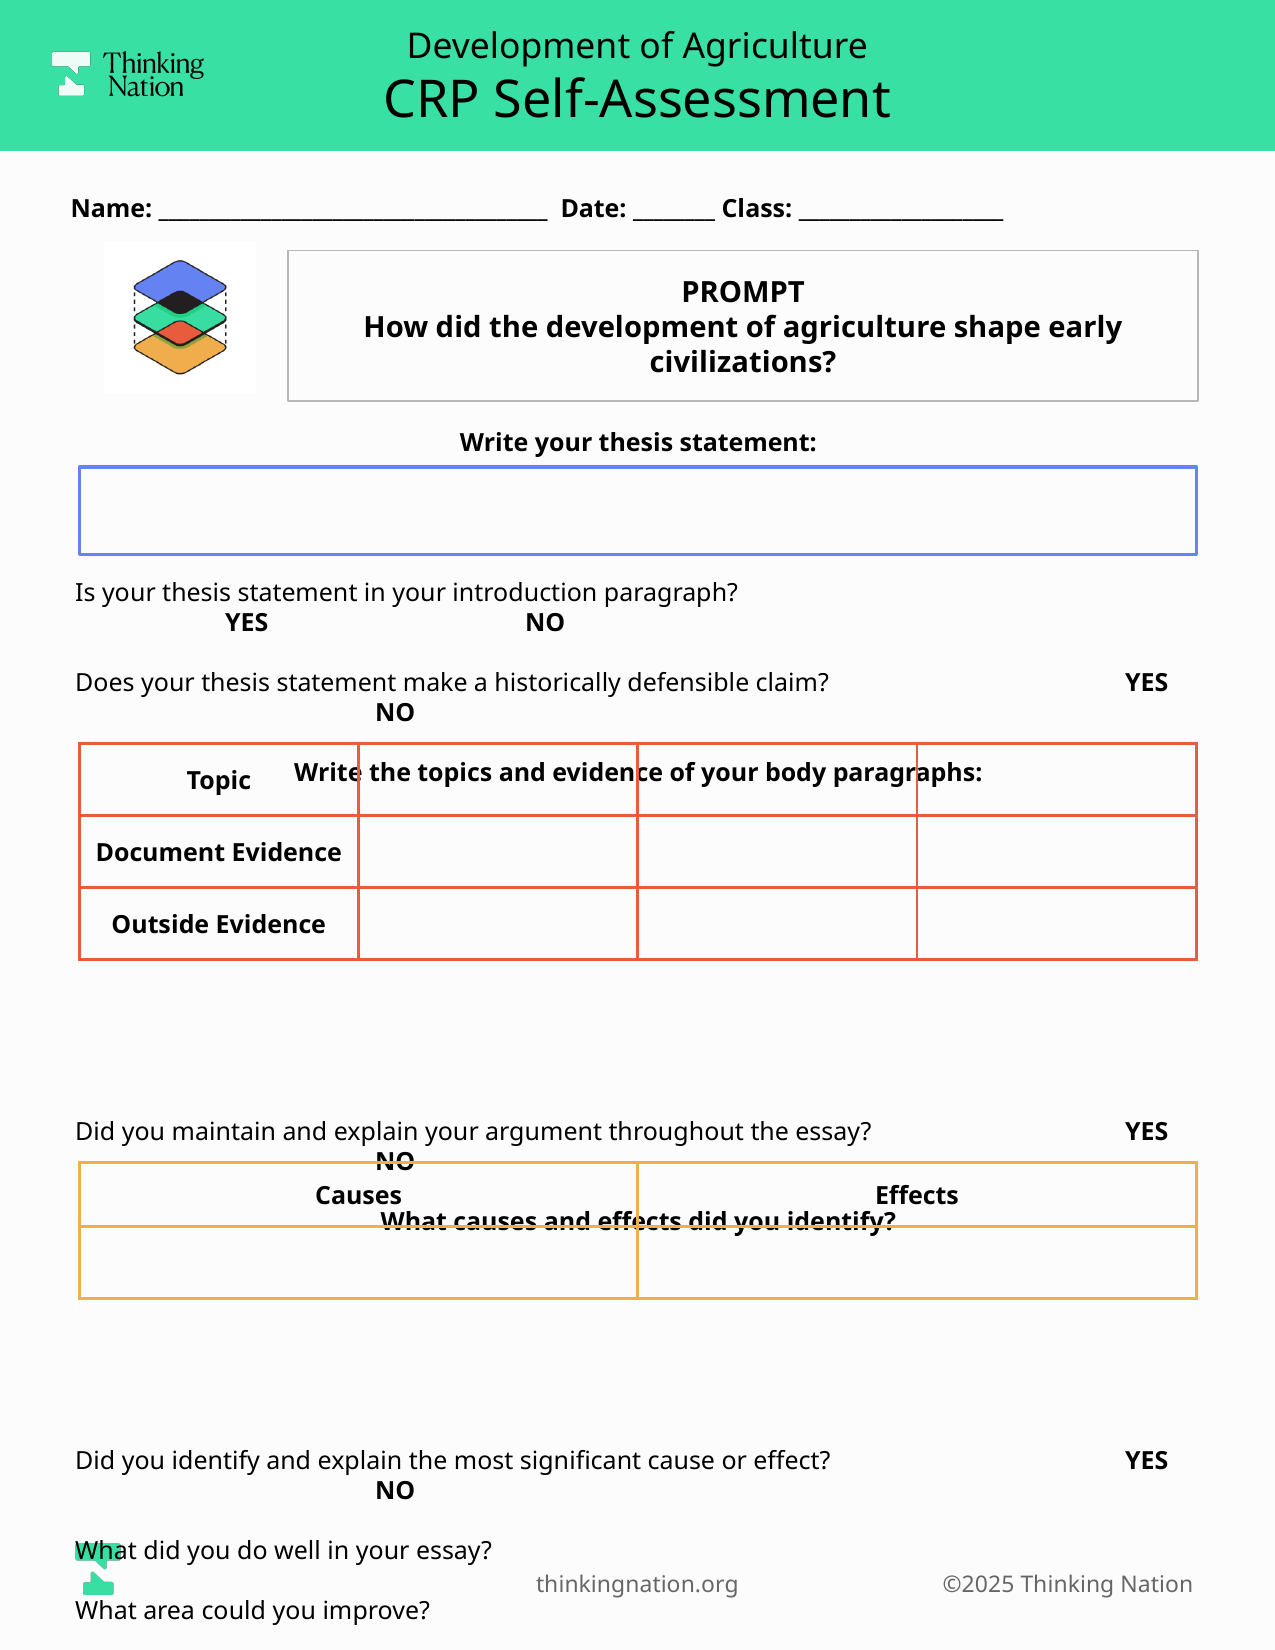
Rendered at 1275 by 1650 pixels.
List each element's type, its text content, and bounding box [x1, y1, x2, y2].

picture [104, 241, 256, 393]
text_box Development of Agriculture CRP Self-Assessment [0, 0, 1275, 151]
text_box PROMPT How did the development of agriculture shape early civilizations? [288, 250, 1198, 402]
text_box [79, 467, 1197, 555]
table_cell [918, 817, 1195, 886]
table_cell Outside Evidence [81, 889, 357, 958]
text_box thinkingnation.org [486, 1553, 789, 1605]
table_header [918, 745, 1195, 814]
table_cell [360, 817, 636, 886]
table_cell [81, 1228, 636, 1297]
table_header Causes [81, 1164, 636, 1225]
table_cell [639, 817, 916, 886]
table_cell [360, 889, 636, 958]
picture [35, 37, 210, 110]
table_header Topic [81, 745, 357, 814]
table_header [360, 745, 636, 814]
table_cell [639, 1228, 1195, 1297]
picture [62, 1533, 134, 1605]
table_header [639, 745, 916, 814]
text_box Name: ______________________________________ Date: ________ Class: ____________________ [55, 177, 1223, 237]
table_cell Document Evidence [81, 817, 357, 886]
text_box ©2025 Thinking Nation [907, 1553, 1210, 1605]
table_cell [918, 889, 1195, 958]
text_box Write your thesis statement: Is your thesis statement in your introduction paragraph? YES NO Does your thesis statement make a historically defensible claim? YES NO Write the topics and evidence of your body paragraphs: Did you maintain and explain your argument throughout the essay? YES NO What causes and effects did you identify? Did you identify and explain the most significant cause or effect? YES NO What did you do well in your essay? What area could you improve? [55, 415, 1223, 1534]
table_cell [639, 889, 916, 958]
table_header Effects [639, 1164, 1195, 1225]
